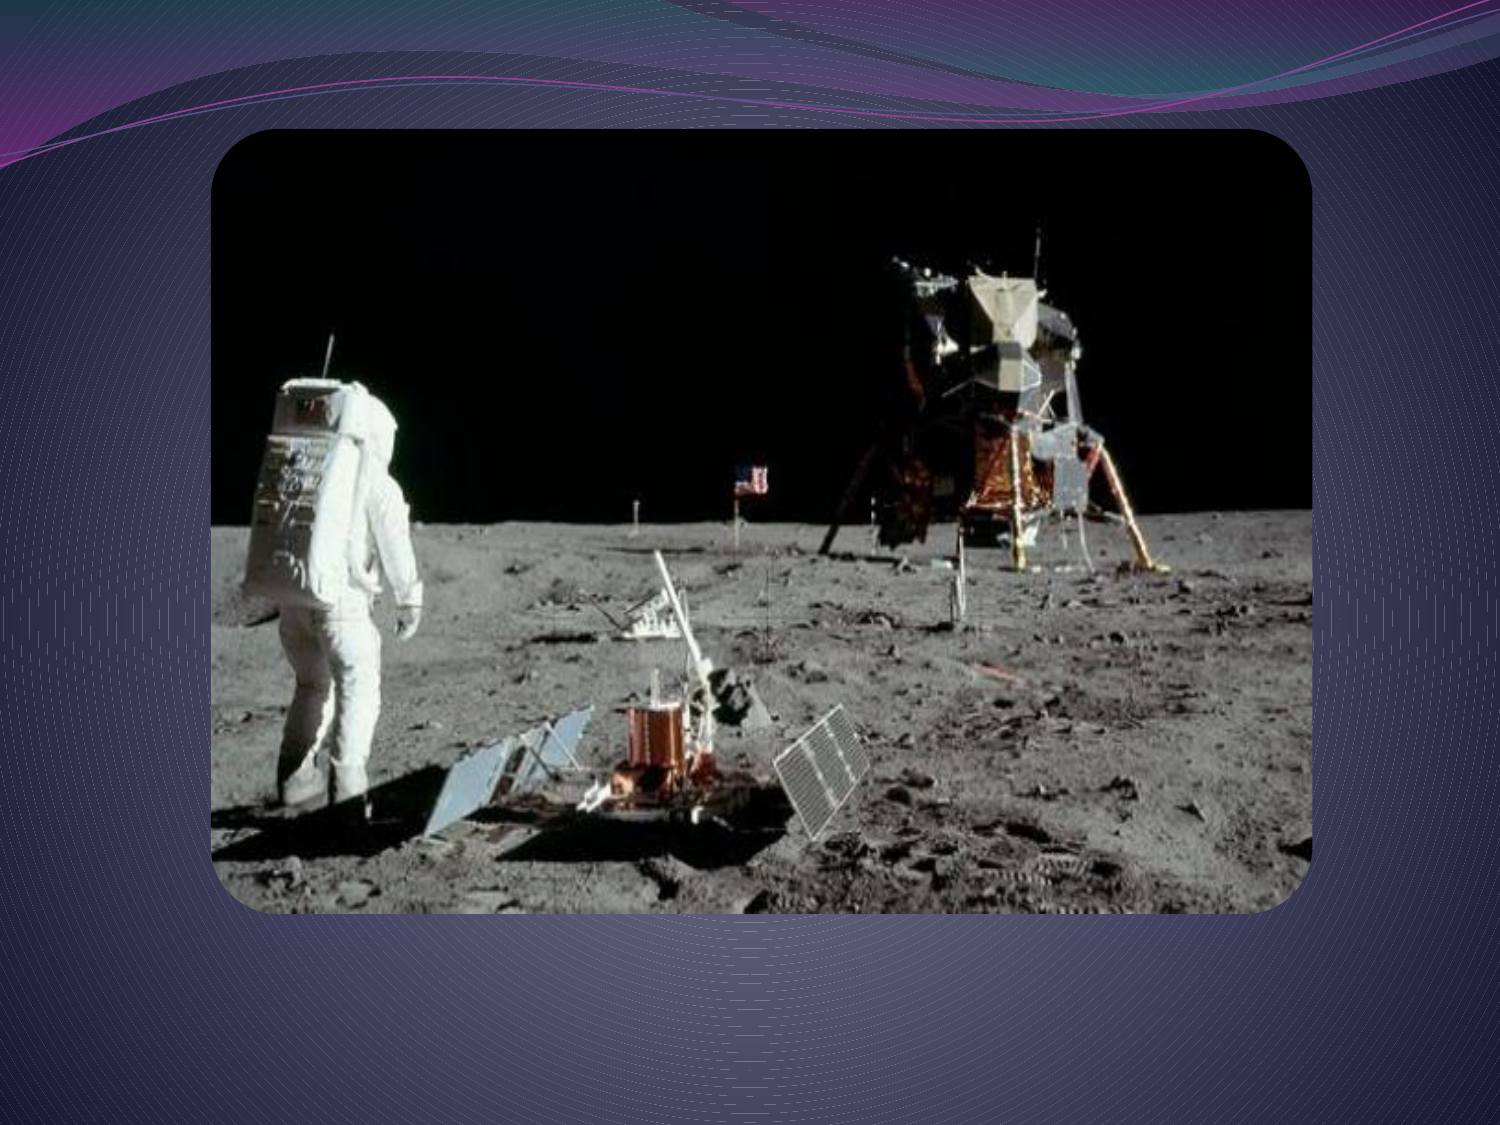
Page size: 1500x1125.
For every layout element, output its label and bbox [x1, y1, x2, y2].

picture [210, 128, 1313, 915]
